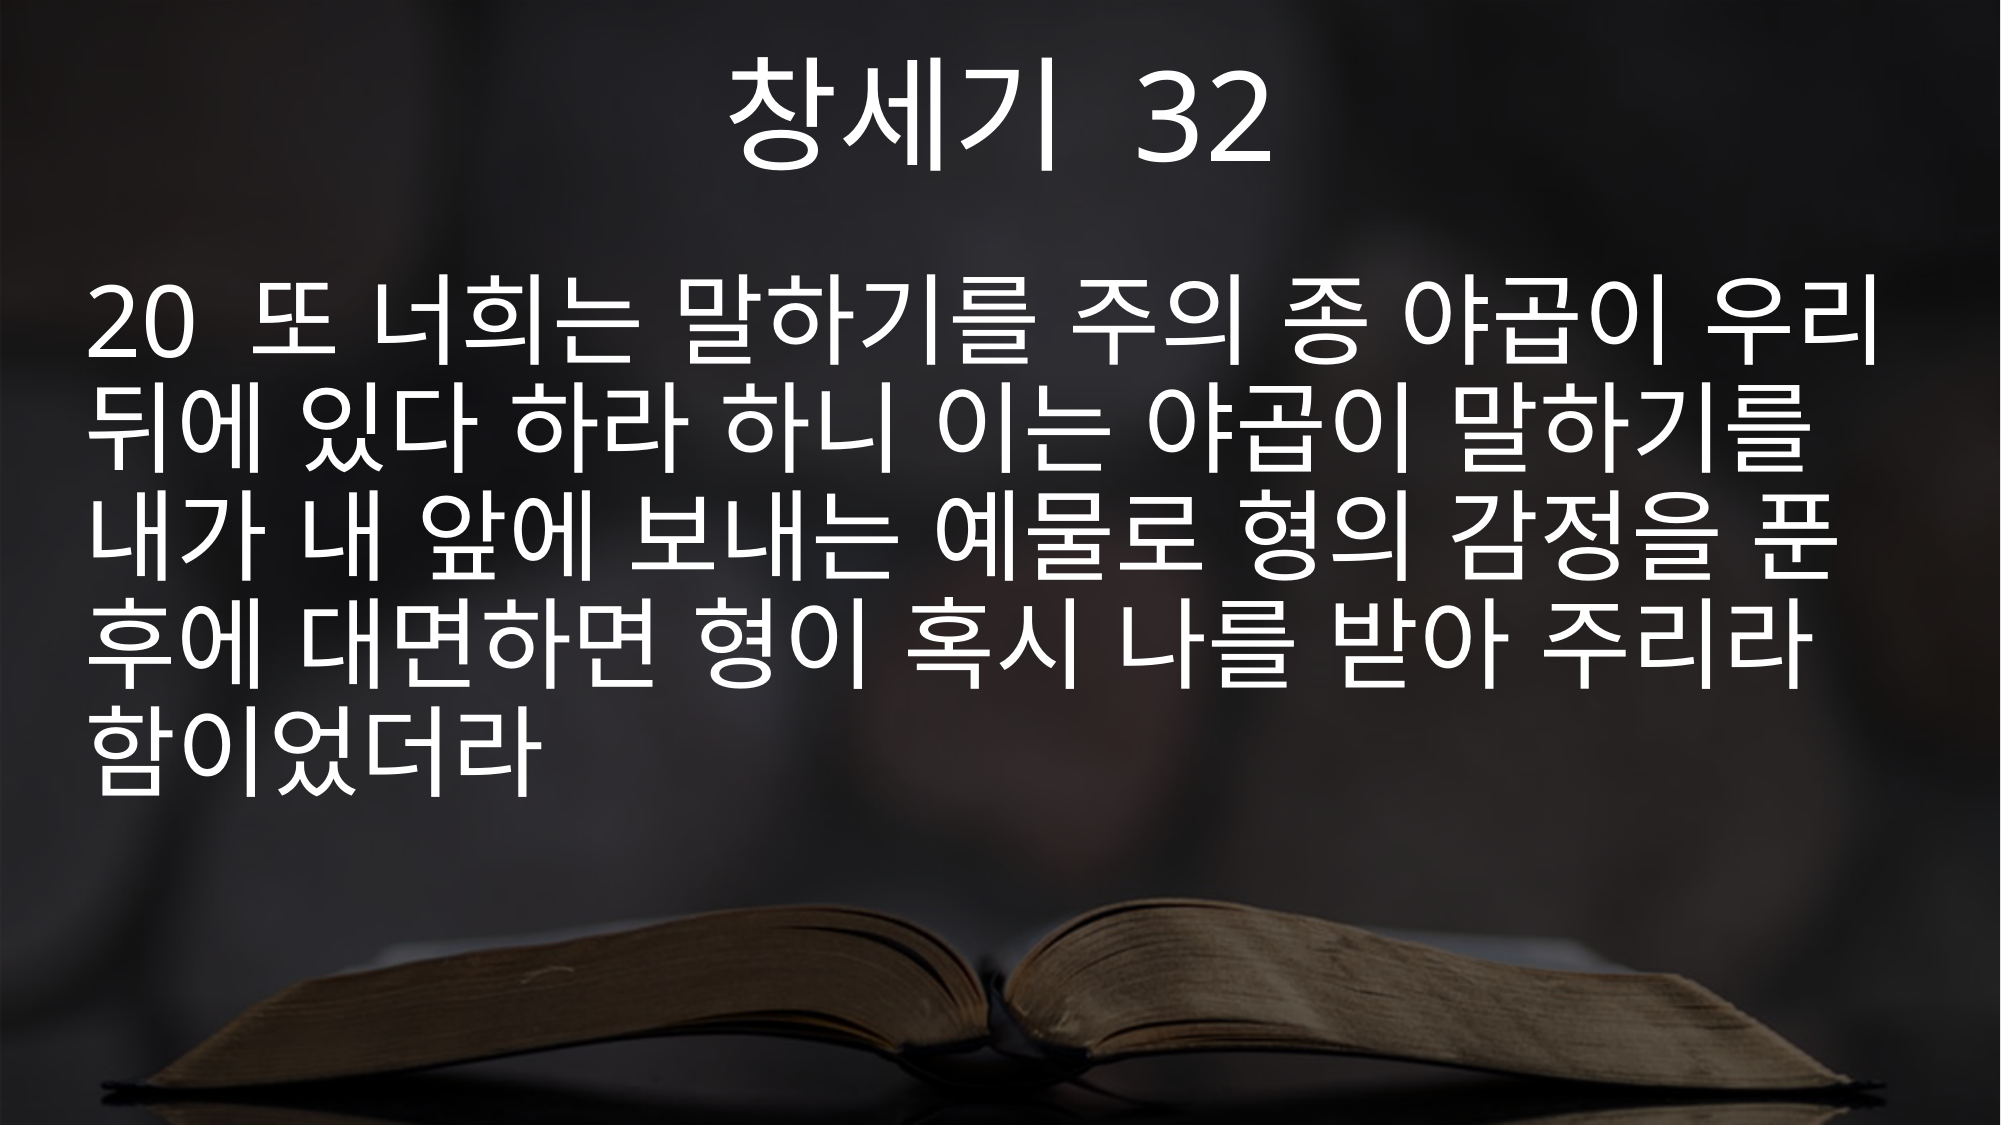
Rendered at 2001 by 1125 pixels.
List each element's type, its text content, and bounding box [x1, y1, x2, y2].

list 20 또 너희는 말하기를 주의 종 야곱이 우리 뒤에 있다 하라 하니 이는 야곱이 말하기를 내가 내 앞에 보내는 예물로 형의 감정을 푼 후에 대면하면 형이 혹시 나를 받아 주리라 함이었더라 [69, 263, 1953, 423]
picture [0, 0, 2001, 1125]
footer 창세기 32 [0, 32, 2000, 192]
